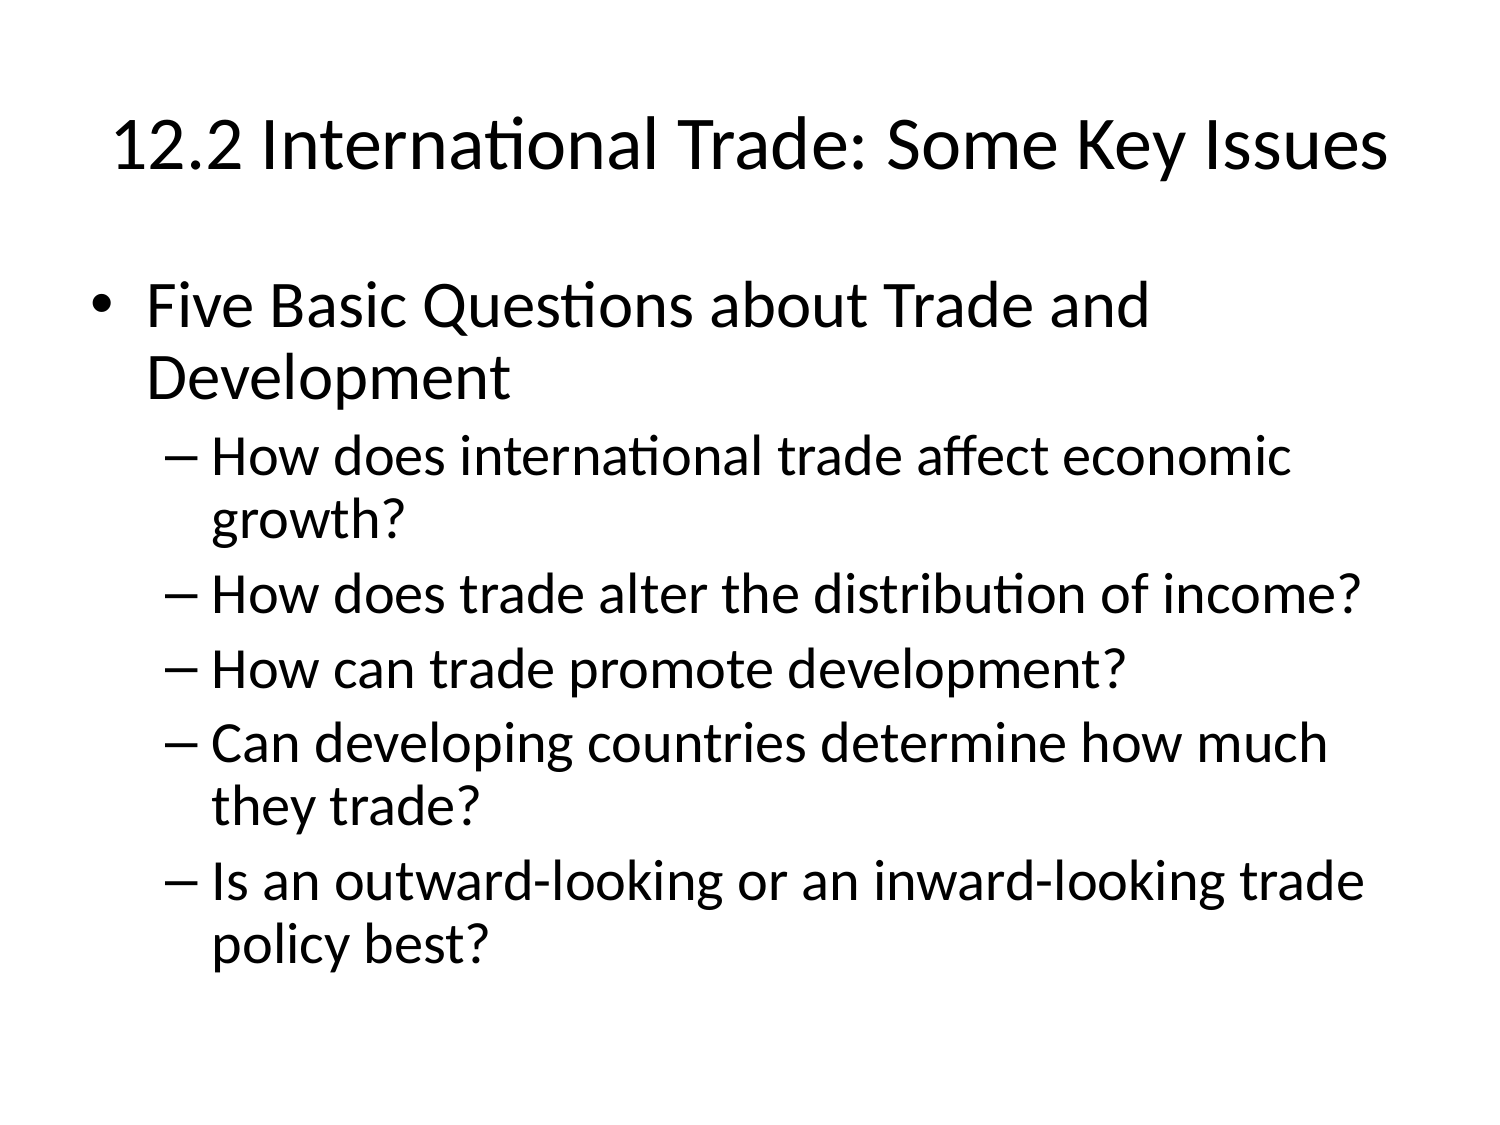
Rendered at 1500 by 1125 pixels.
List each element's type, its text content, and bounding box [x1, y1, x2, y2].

title 12.2 International Trade: Some Key Issues [75, 45, 1425, 233]
list Five Basic Questions about Trade and Development How does international trade affect economic growth? How does trade alter the distribution of income? How can trade promote development? Can developing countries determine how much they trade? Is an outward-looking or an inward-looking trade policy best? [75, 262, 1425, 1005]
